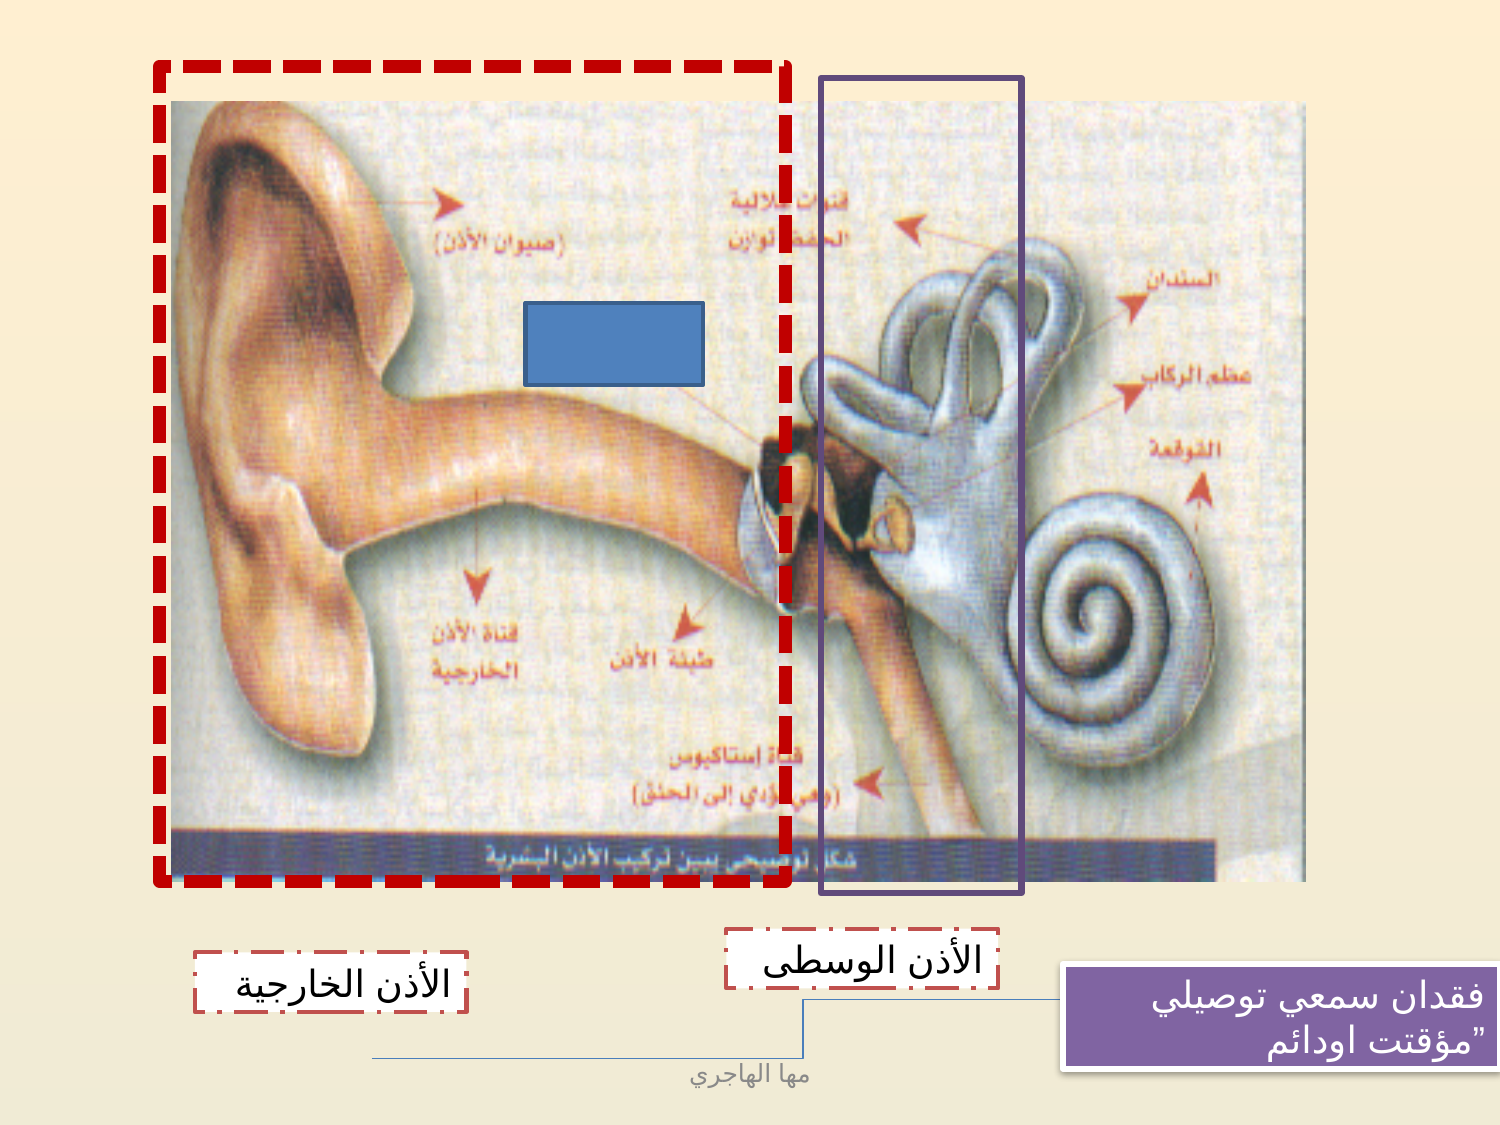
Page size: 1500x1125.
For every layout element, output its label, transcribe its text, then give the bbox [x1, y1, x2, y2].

text_box [819, 76, 1024, 100]
picture [170, 101, 1306, 882]
text_box [819, 890, 1024, 895]
text_box [157, 64, 787, 883]
text_box فقدان سمعي توصيلي ”مؤقتت اودائم [1060, 961, 1500, 1072]
footer مها الهاجري [512, 1066, 988, 1103]
text_box الأذن الوسطى [724, 927, 1000, 990]
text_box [371, 999, 1235, 1059]
text_box الأذن الخارجية [193, 950, 469, 1014]
